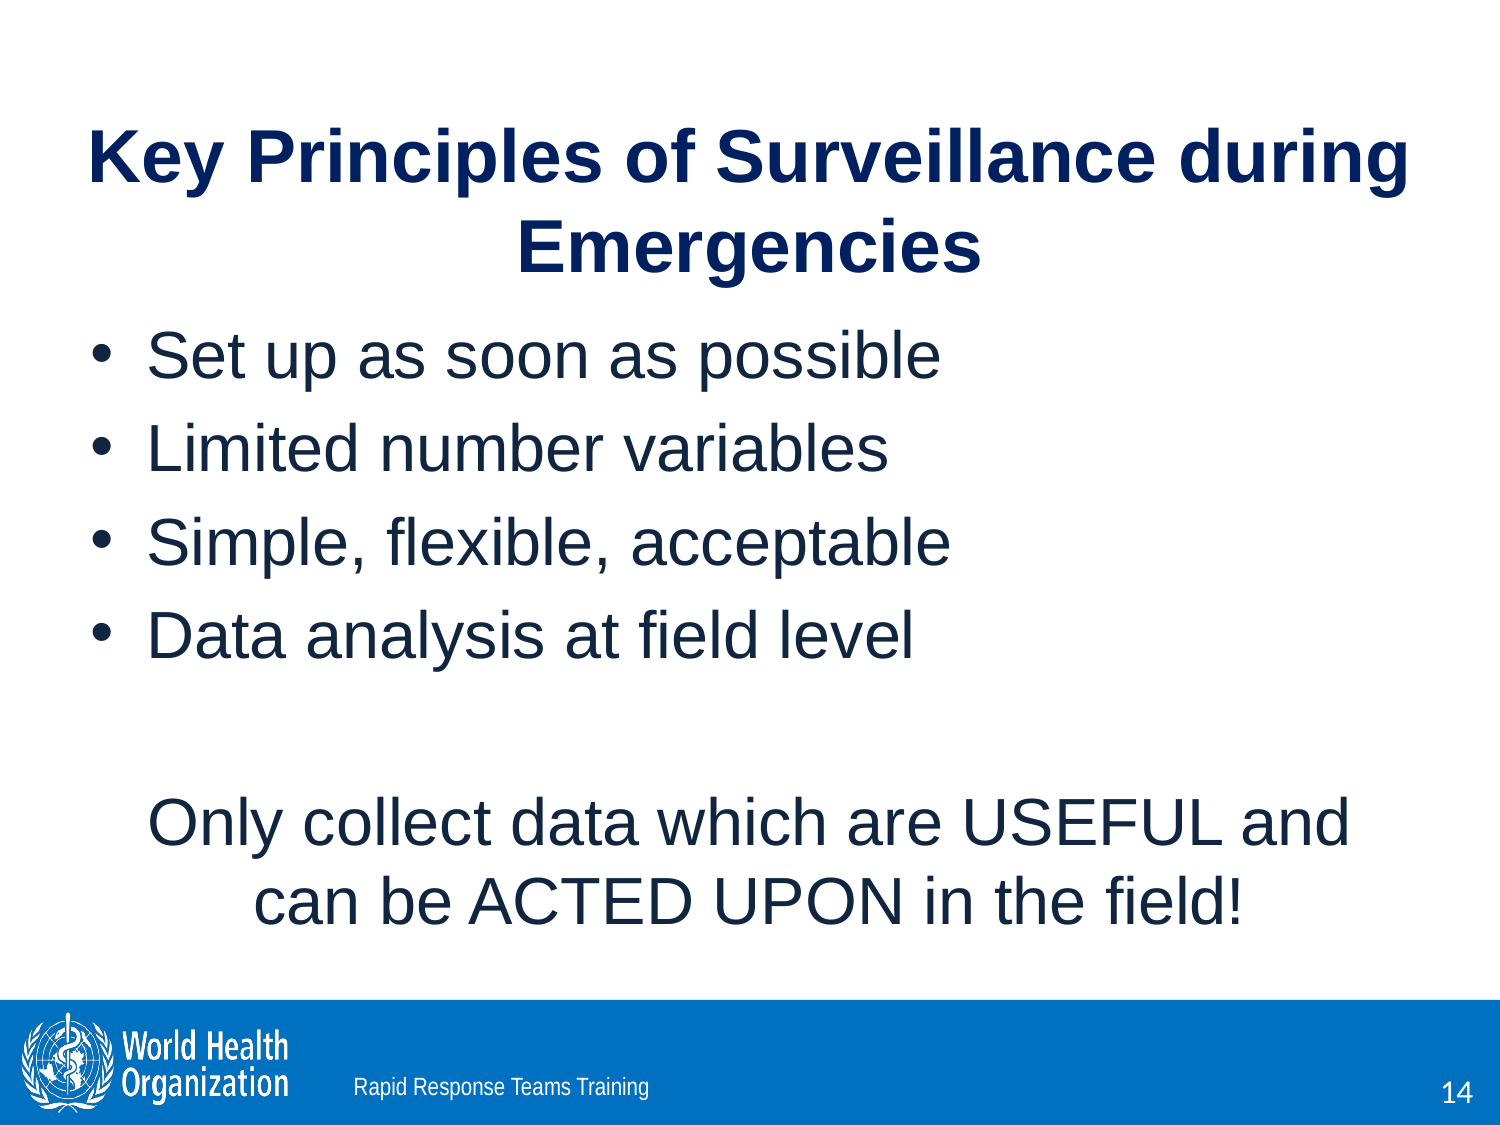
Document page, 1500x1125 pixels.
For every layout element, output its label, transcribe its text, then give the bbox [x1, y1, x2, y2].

list Set up as soon as possible Limited number variables Simple, flexible, acceptable Data analysis at field level Only collect data which are USEFUL and can be ACTED UPON in the field! [75, 304, 1425, 1047]
picture [21, 1012, 288, 1113]
title Key Principles of Surveillance during Emergencies [0, 103, 1500, 291]
